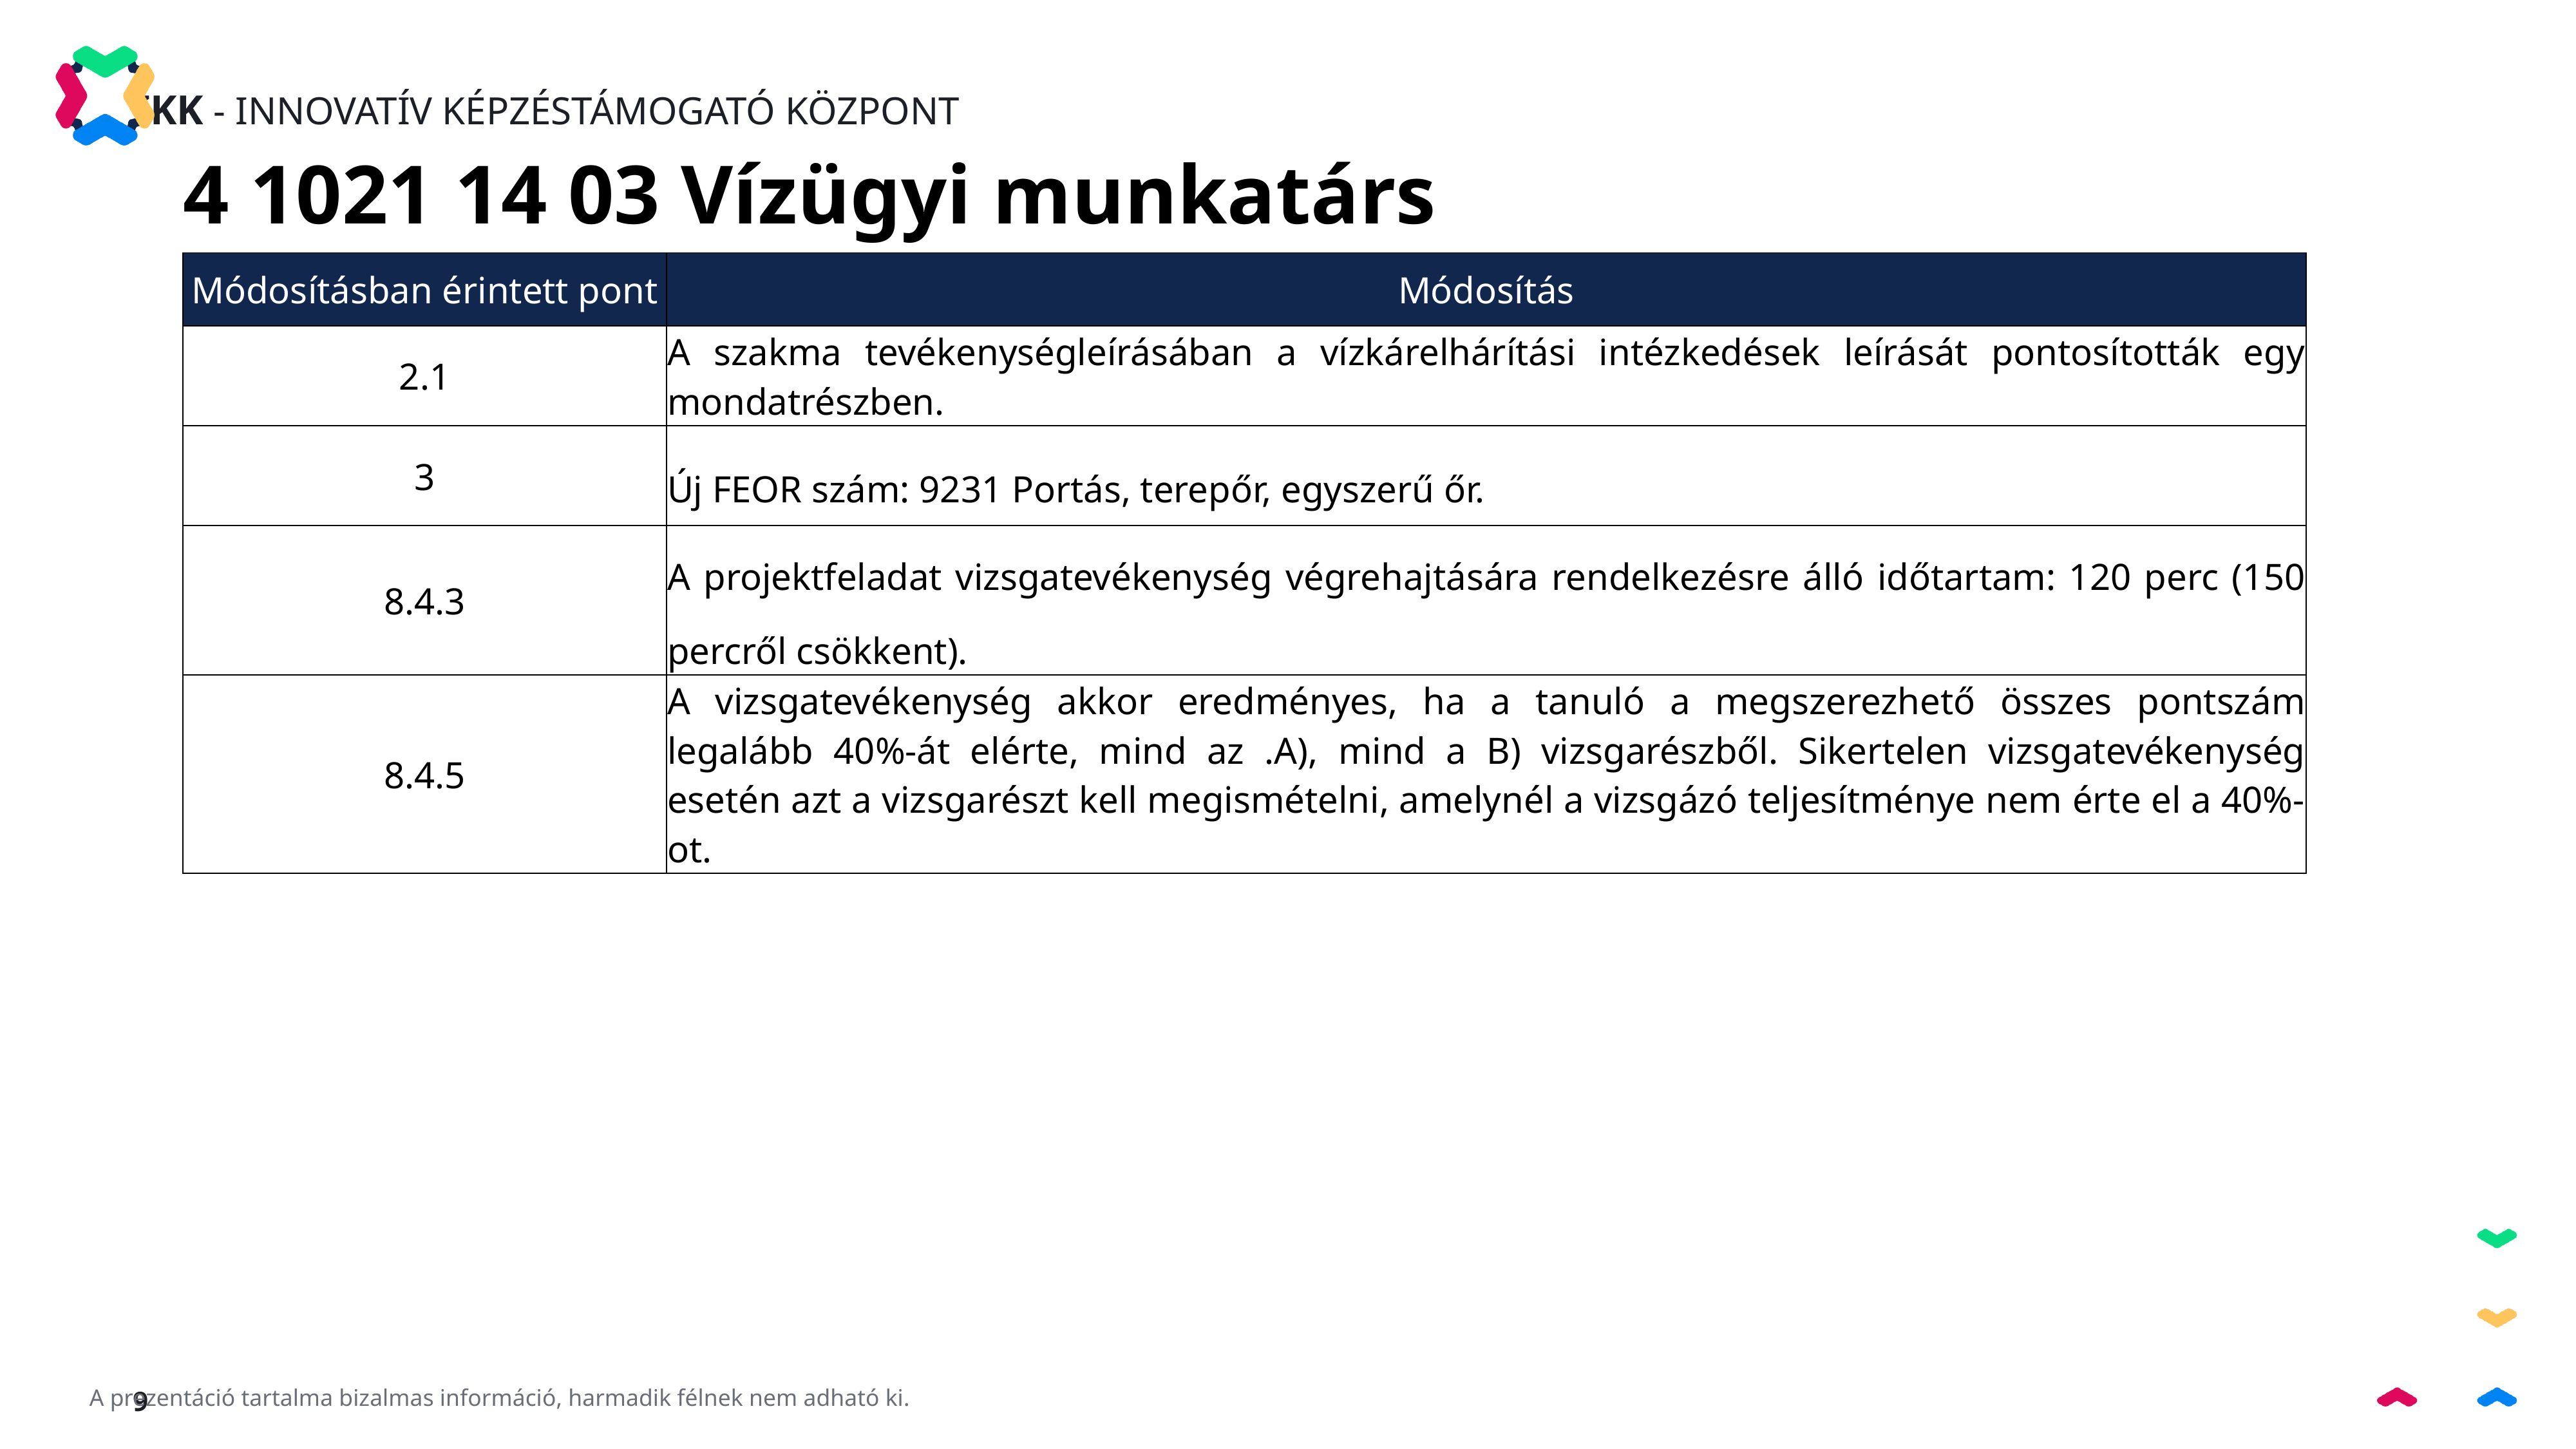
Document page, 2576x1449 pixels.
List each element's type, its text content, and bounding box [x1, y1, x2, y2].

table_cell 8.4.3 [184, 526, 666, 674]
table_cell 3 [184, 426, 666, 525]
table_cell A projektfeladat vizsgatevékenység végrehajtására rendelkezésre álló időtartam: 120 perc (150 percről csökkent). [667, 526, 2306, 674]
table_cell A szakma tevékenységleírásában a vízkárelhárítási intézkedések leírását pontosították egy mondatrészben. [667, 327, 2306, 425]
picture [55, 46, 155, 146]
table_header Módosítás [667, 253, 2306, 325]
table_cell Új FEOR szám: 9231 Portás, terepőr, egyszerű őr. [667, 426, 2306, 525]
table_cell 8.4.5 [184, 676, 666, 873]
picture [2377, 1229, 2517, 1406]
list 4 1021 14 03 Vízügyi munkatárs [183, 143, 2287, 252]
table_header Módosításban érintett pont [184, 253, 666, 325]
table_cell A vizsgatevékenység akkor eredményes, ha a tanuló a megszerezhető összes pontszám legalább 40%-át elérte, mind az .A), mind a B) vizsgarészből. Sikertelen vizsgatevékenység esetén azt a vizsgarészt kell megismételni, amelynél a vizsgázó teljesítménye nem érte el a 40%-ot. [667, 676, 2306, 873]
table_cell 2.1 [184, 327, 666, 425]
